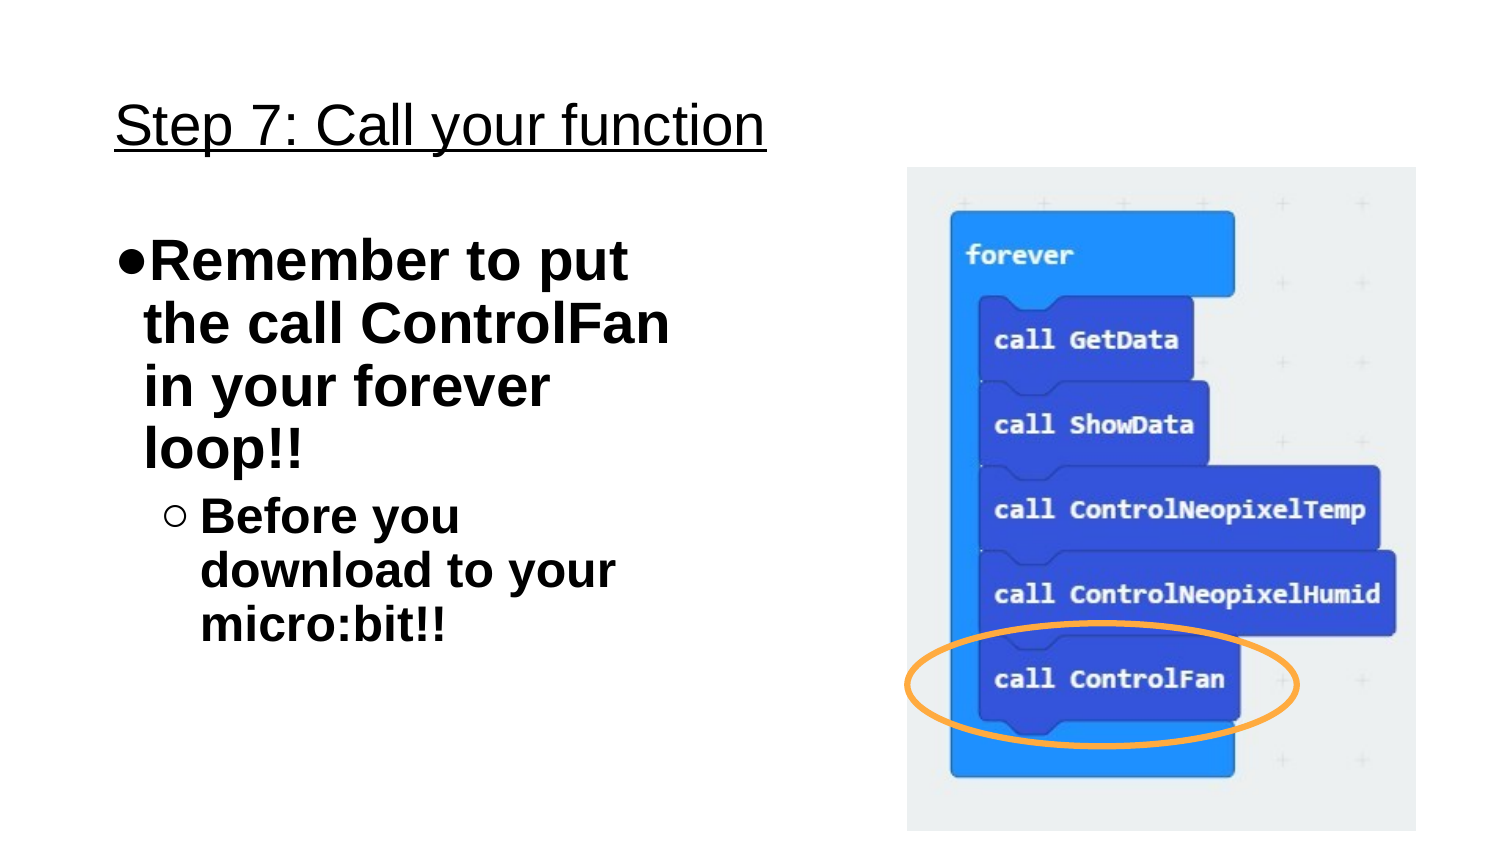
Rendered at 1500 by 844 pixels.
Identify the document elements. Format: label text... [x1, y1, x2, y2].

picture [906, 167, 1416, 831]
list Remember to put the call ControlFan in your forever loop!! Before you download to your micro:bit!! [103, 224, 693, 760]
title Step 7: Call your function [103, 44, 1397, 208]
